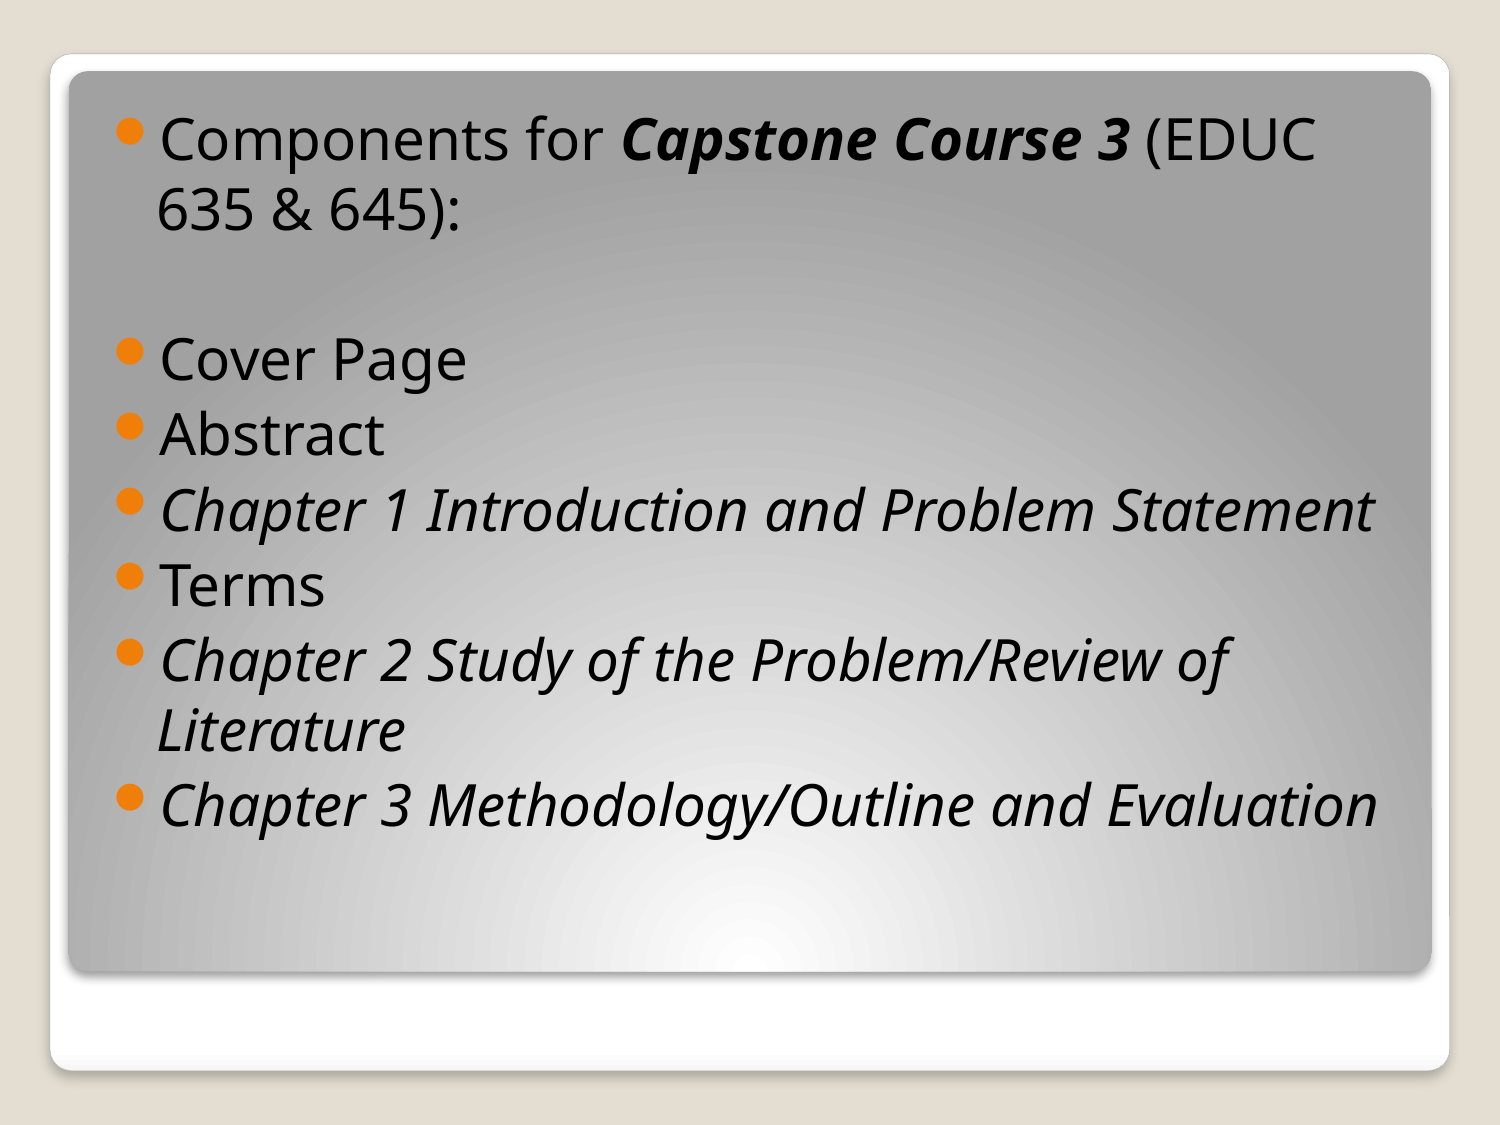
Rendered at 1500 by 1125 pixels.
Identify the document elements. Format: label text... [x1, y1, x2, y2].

list Components for Capstone Course 3 (EDUC 635 & 645): Cover Page Abstract Chapter 1 Introduction and Problem Statement Terms Chapter 2 Study of the Problem/Review of Literature Chapter 3 Methodology/Outline and Evaluation [82, 86, 1426, 775]
